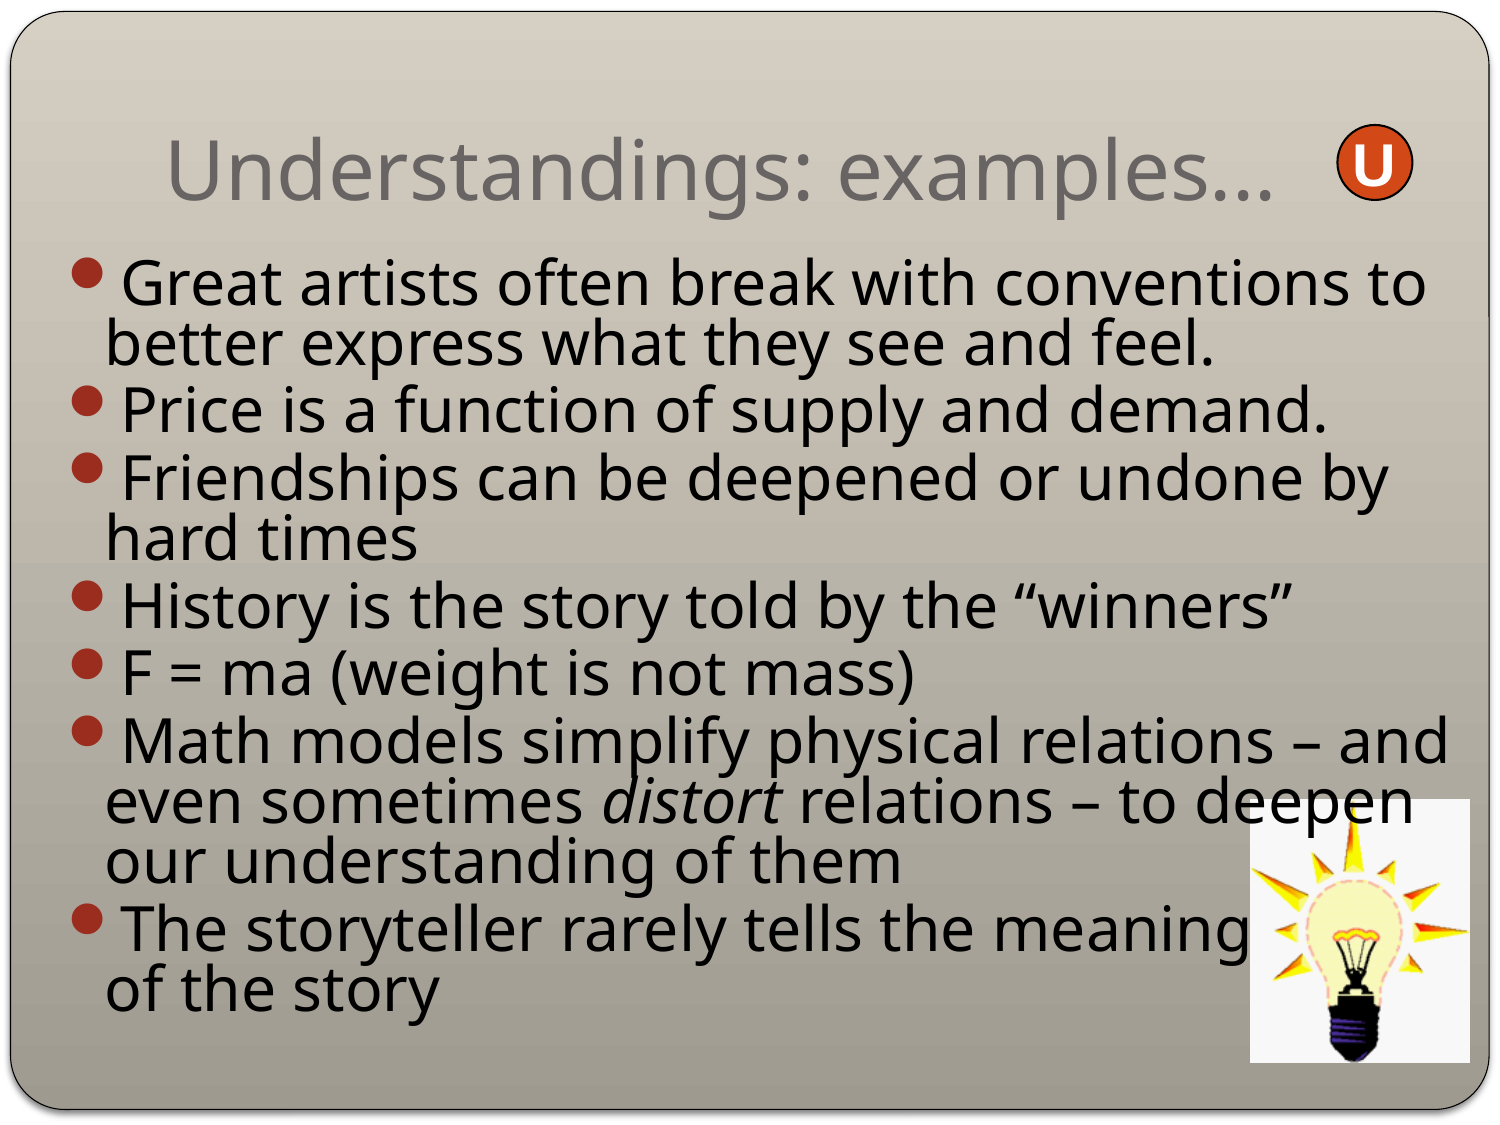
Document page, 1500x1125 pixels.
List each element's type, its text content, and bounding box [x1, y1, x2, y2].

list Great artists often break with conventions to better express what they see and feel. Price is a function of supply and demand. Friendships can be deepened or undone by hard times History is the story told by the “winners” F = ma (weight is not mass) Math models simplify physical relations – and even sometimes distort relations – to deepen our understanding of them The storyteller rarely tells the meaning of the story [0, 249, 1500, 1063]
title Understandings: examples... [150, 45, 1425, 233]
picture [1249, 799, 1470, 1063]
text_box U [1337, 124, 1413, 200]
